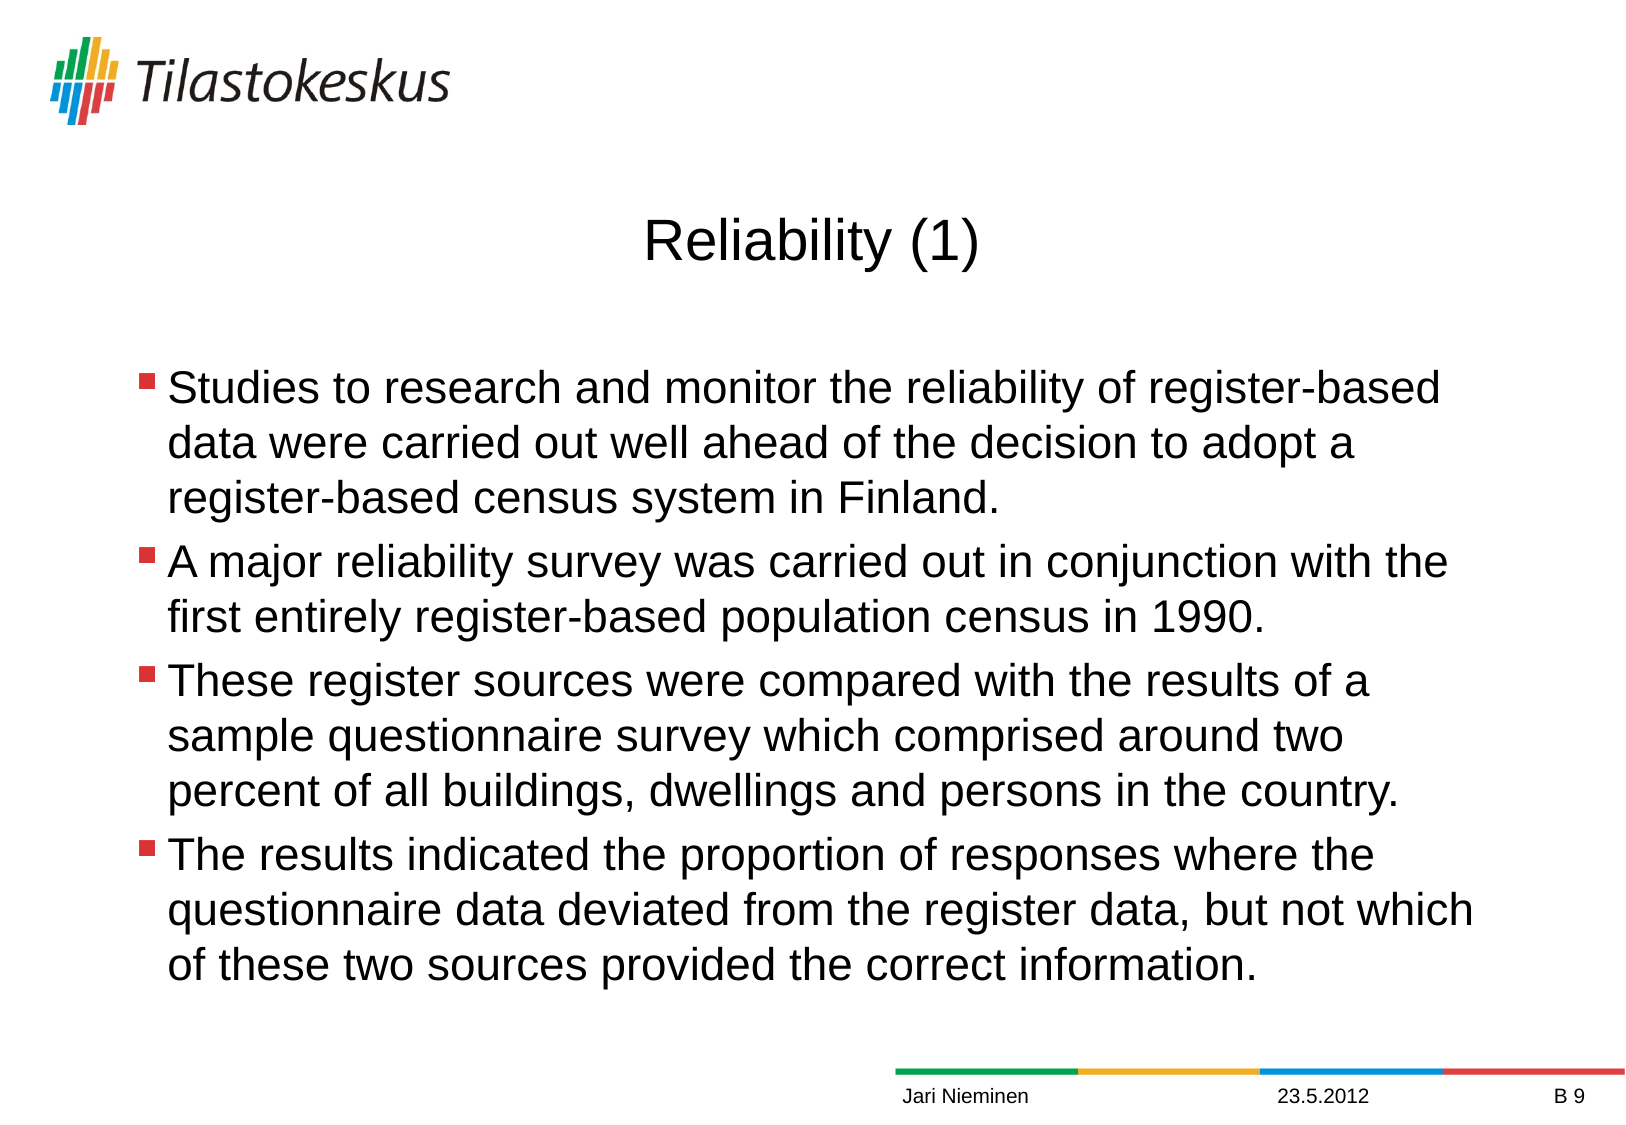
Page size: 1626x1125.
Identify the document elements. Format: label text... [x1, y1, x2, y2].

picture [50, 37, 450, 125]
text_box Reliability (1) [121, 137, 1504, 338]
footer Jari Nieminen [887, 1074, 1251, 1125]
text_box Studies to research and monitor the reliability of register-based data were carried out well ahead of the decision to adopt a register-based census system in Finland. A major reliability survey was carried out in conjunction with the first entirely register-based population census in 1990. These register sources were compared with the results of a sample questionnaire survey which comprised around two percent of all buildings, dwellings and persons in the country. The results indicated the proportion of responses where the questionnaire data deviated from the register data, but not which of these two sources provided the correct information. [121, 350, 1504, 1000]
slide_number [1262, 1074, 1509, 1125]
slide_number B 9 [1509, 1074, 1601, 1125]
